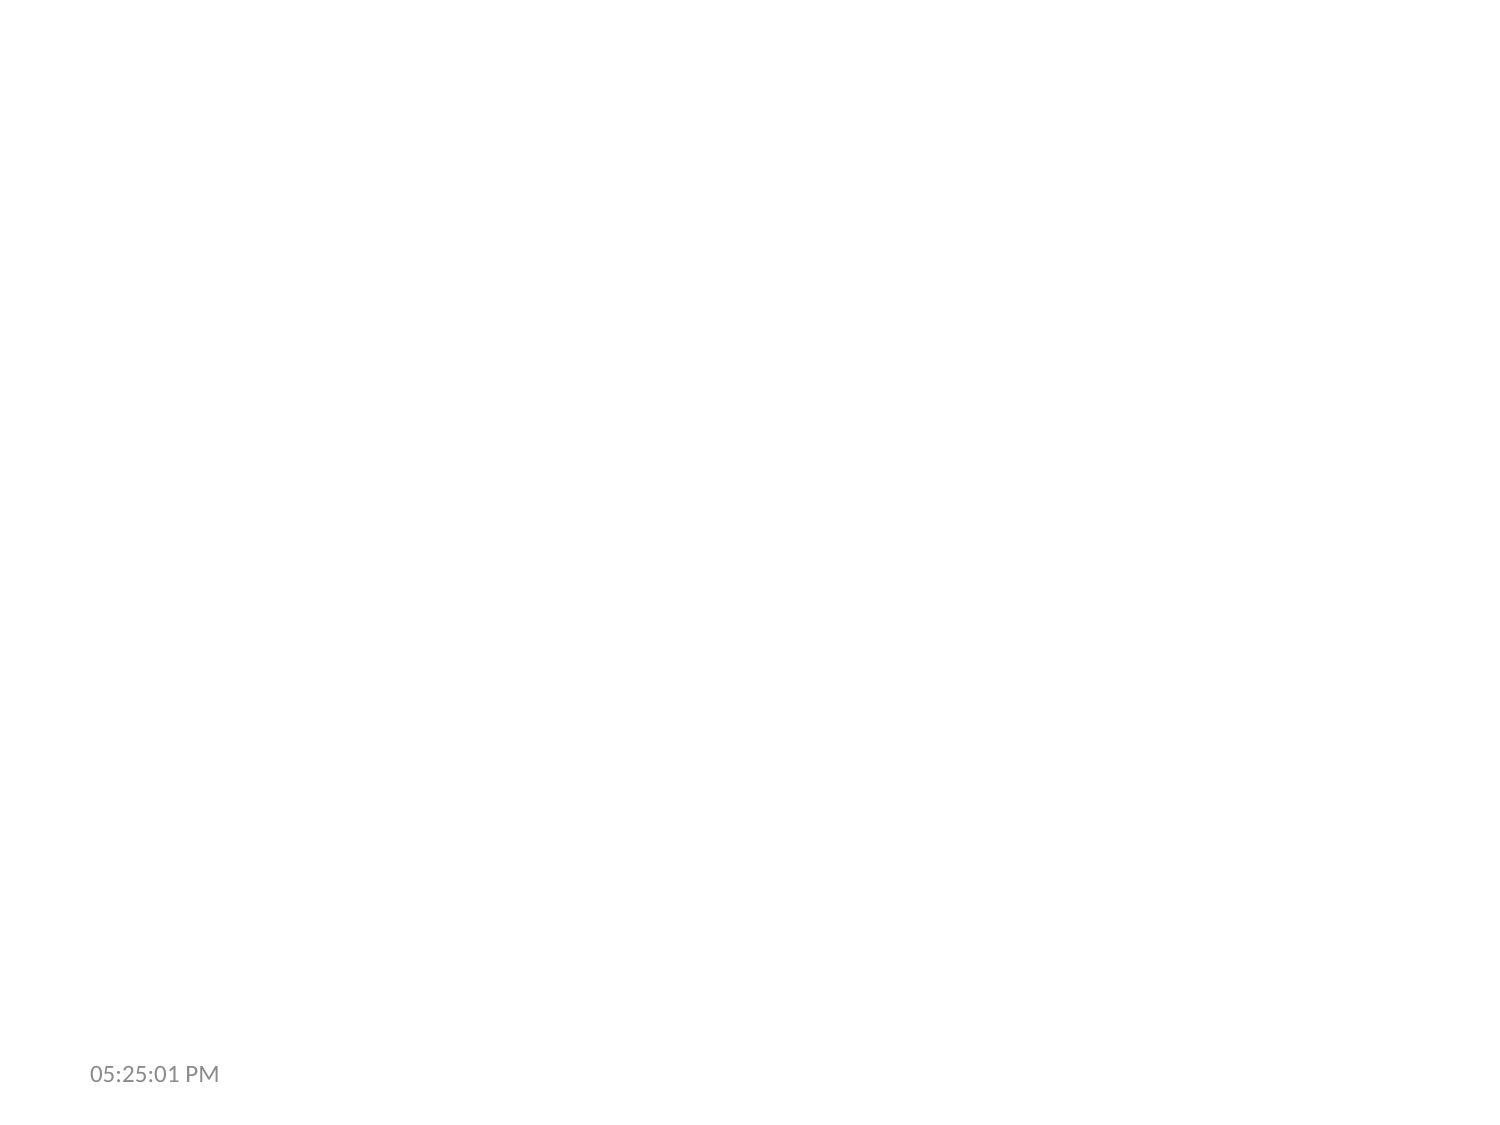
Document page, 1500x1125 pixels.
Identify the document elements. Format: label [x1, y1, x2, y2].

slide_number [75, 1042, 425, 1103]
